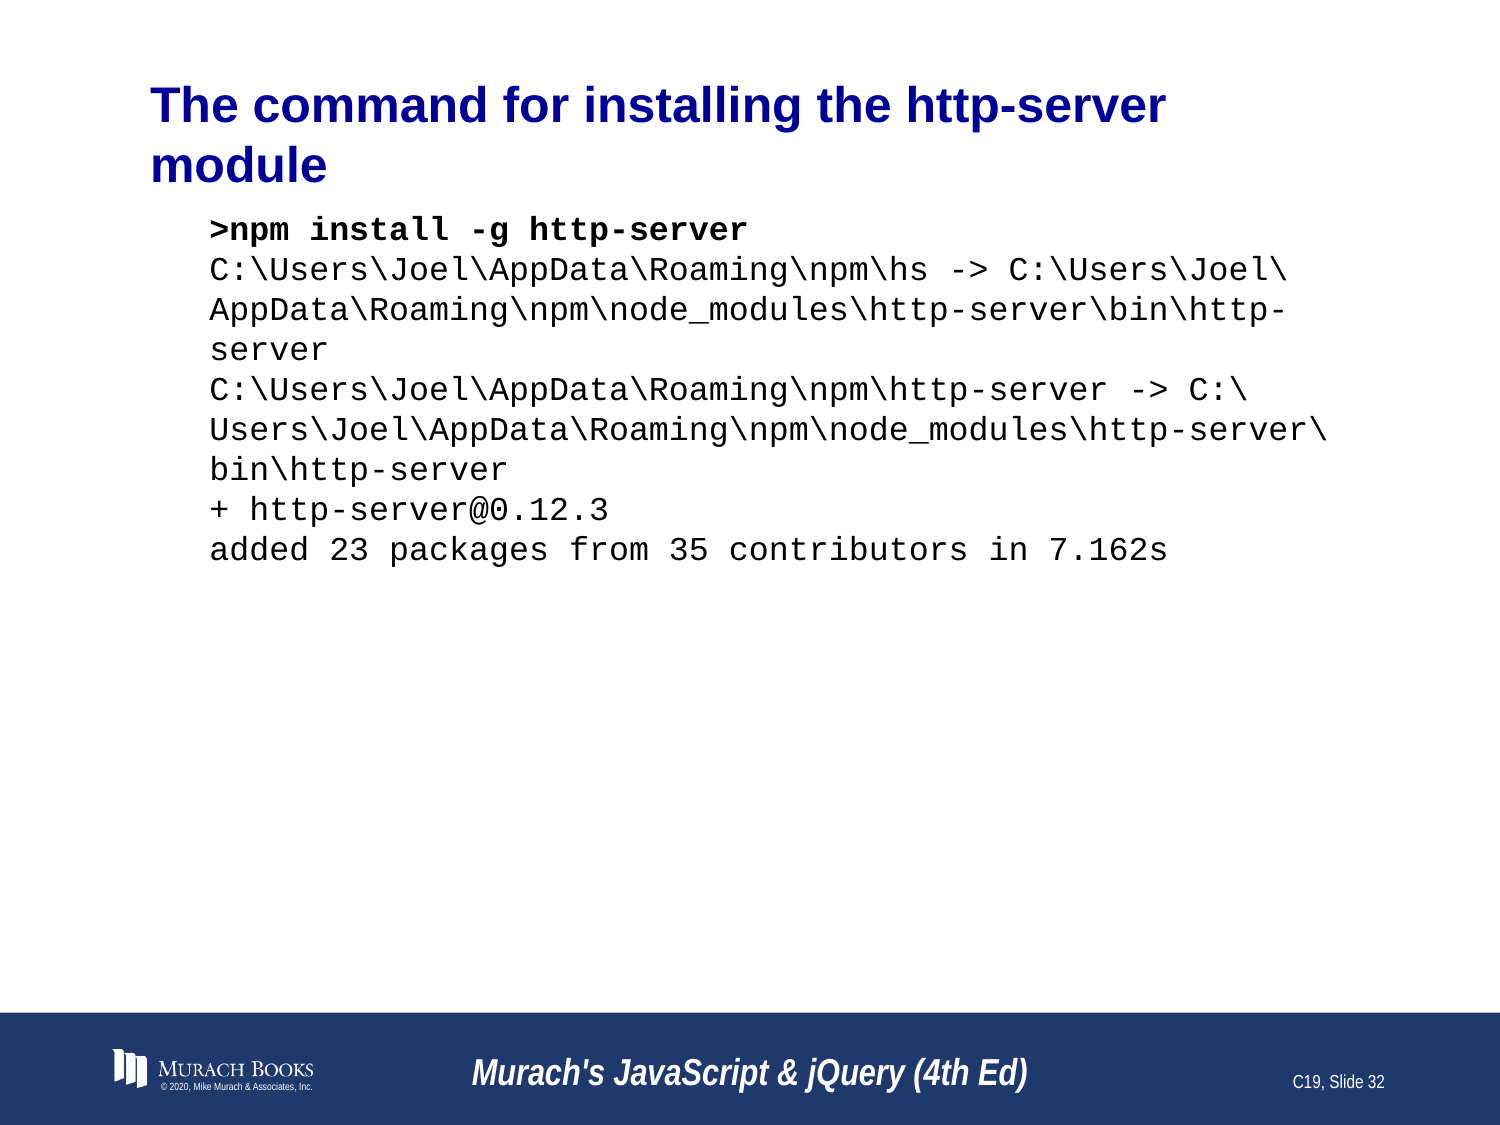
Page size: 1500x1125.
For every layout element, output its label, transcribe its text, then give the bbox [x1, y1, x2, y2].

title The command for installing the http-server module [150, 72, 1350, 194]
slide_number Murach's JavaScript & jQuery (4th Ed) [463, 1025, 1050, 1100]
slide_number C19, Slide 32 [1087, 1025, 1400, 1100]
footer © 2020, Mike Murach & Associates, Inc. [12, 1025, 463, 1100]
list >npm install -g http-server C:\Users\Joel\AppData\Roaming\npm\hs -> C:\Users\Joel\AppData\Roaming\npm\node_modules\http-server\bin\http-server C:\Users\Joel\AppData\Roaming\npm\http-server -> C:\Users\Joel\AppData\Roaming\npm\node_modules\http-server\bin\http-server + http-server@0.12.3 added 23 packages from 35 contributors in 7.162s [137, 200, 1350, 1000]
